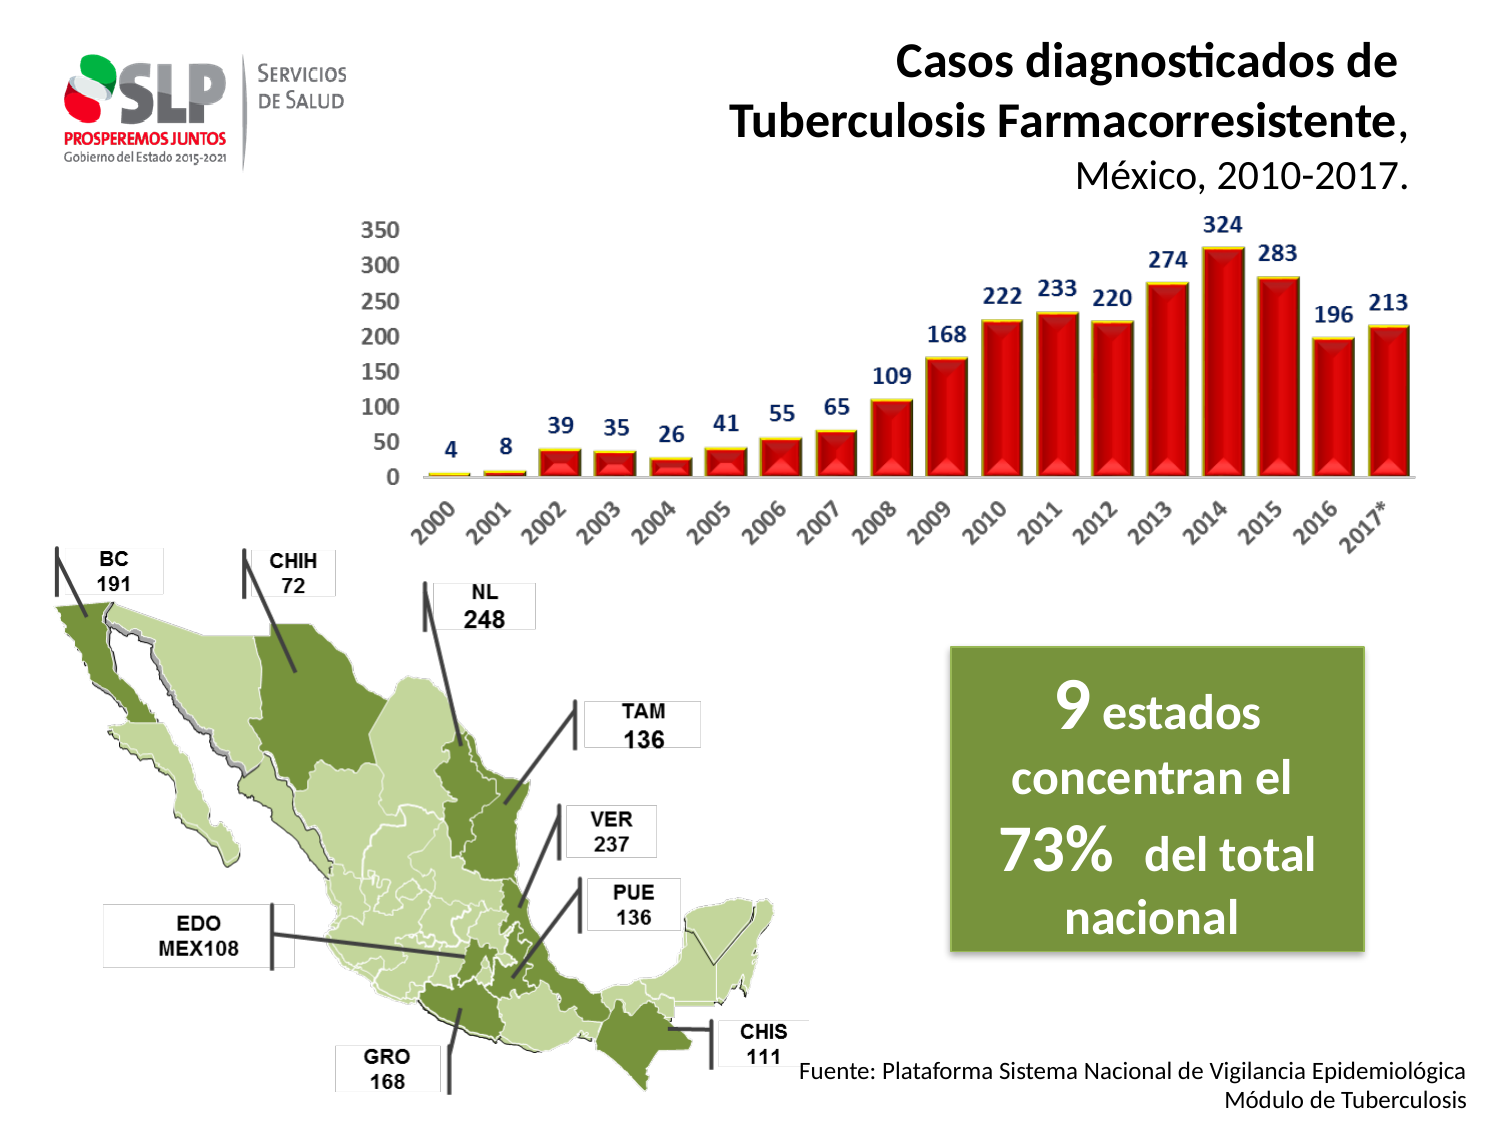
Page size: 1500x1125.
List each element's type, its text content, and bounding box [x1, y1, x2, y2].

title Casos diagnosticados de Tuberculosis Farmacorresistente, México, 2010-2017. [75, 19, 1425, 207]
text_box 9 estados concentran el 73% del total nacional [950, 646, 1365, 952]
picture [64, 54, 346, 173]
text_box Fuente: Plataforma Sistema Nacional de Vigilancia Epidemiológica Módulo de Tuberculosis [324, 1046, 1483, 1122]
picture [52, 204, 1442, 1107]
